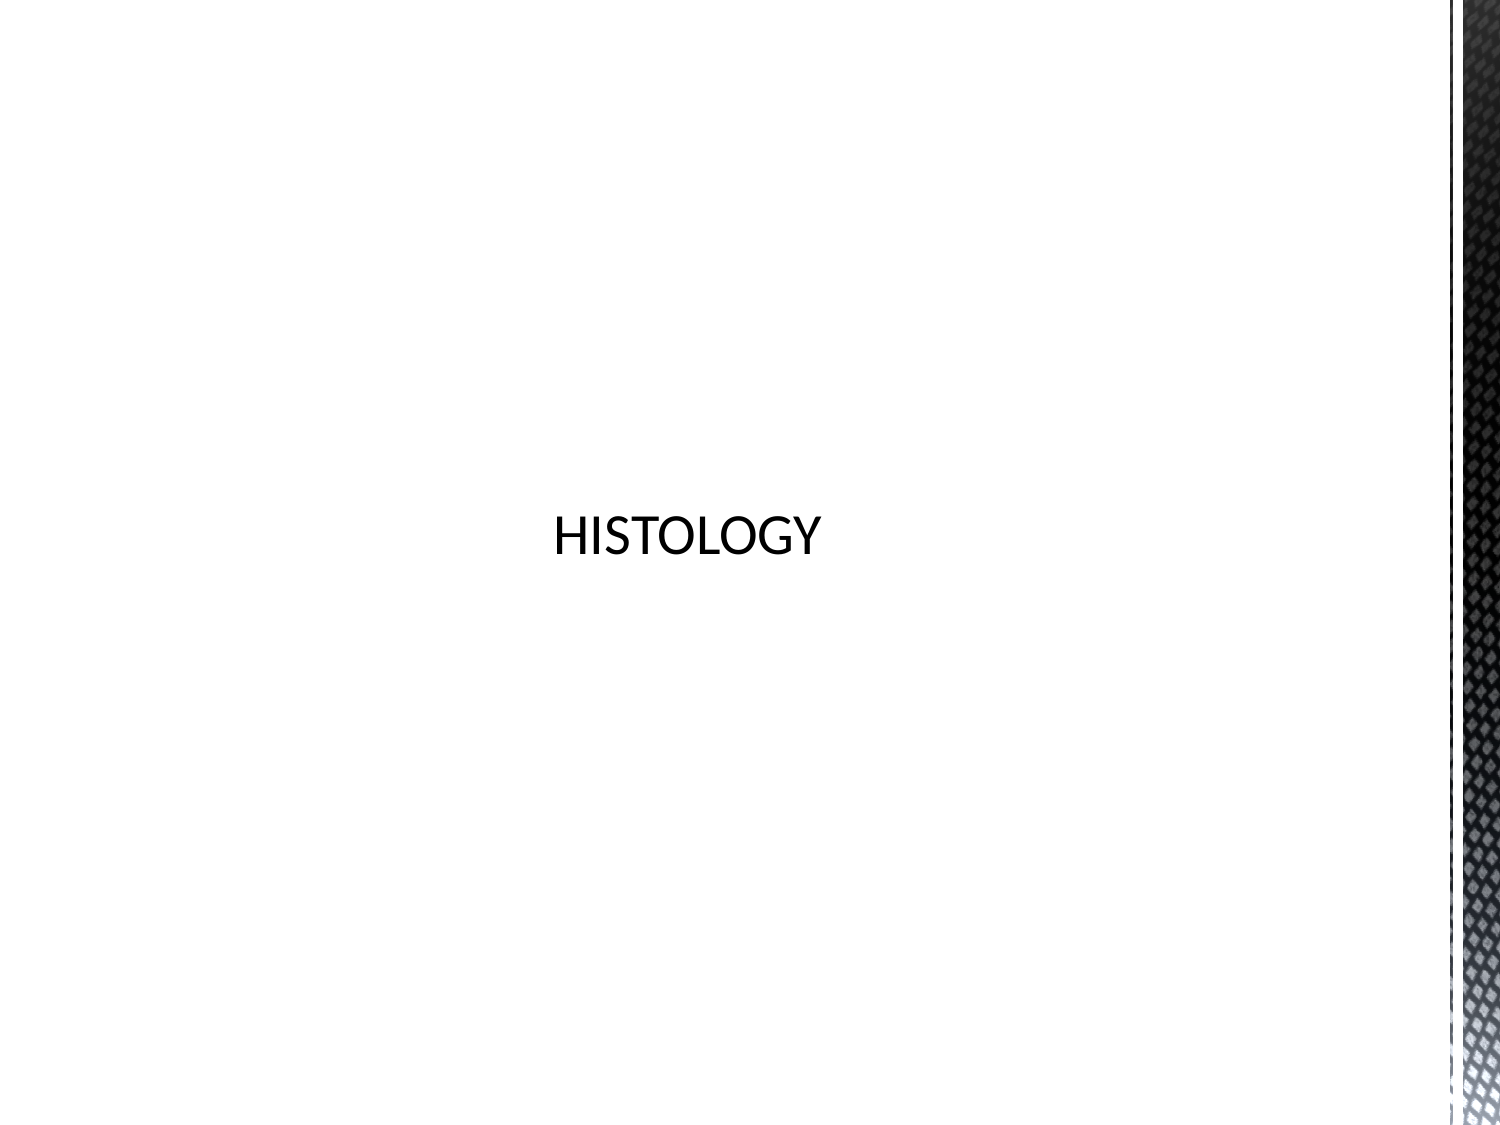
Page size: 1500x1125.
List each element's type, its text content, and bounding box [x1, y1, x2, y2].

picture [1447, 0, 1500, 1125]
title HISTOLOGY [375, 62, 838, 1000]
